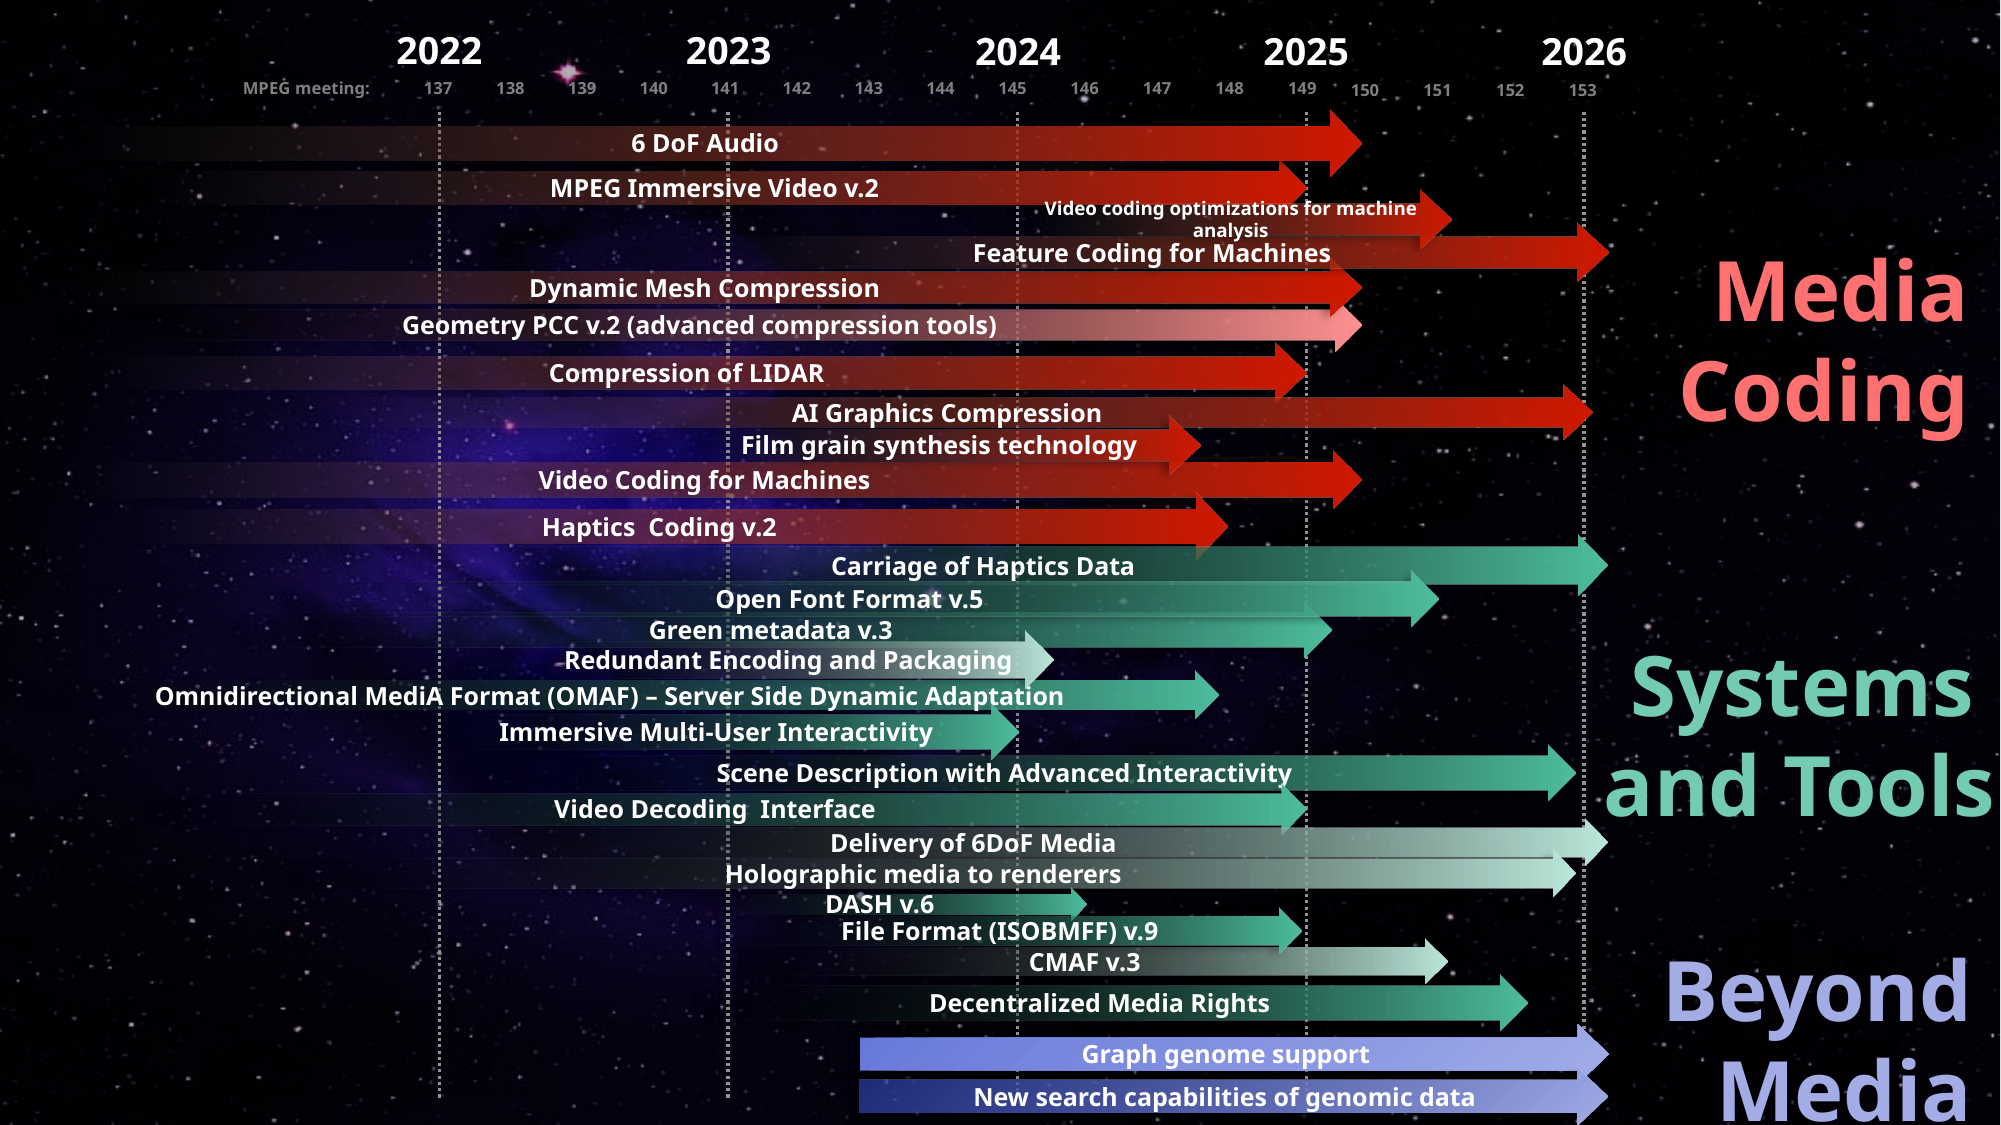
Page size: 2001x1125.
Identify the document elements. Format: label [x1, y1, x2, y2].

picture [0, 0, 2001, 1125]
text_box [17, 109, 2000, 1125]
text_box [228, 20, 1641, 109]
